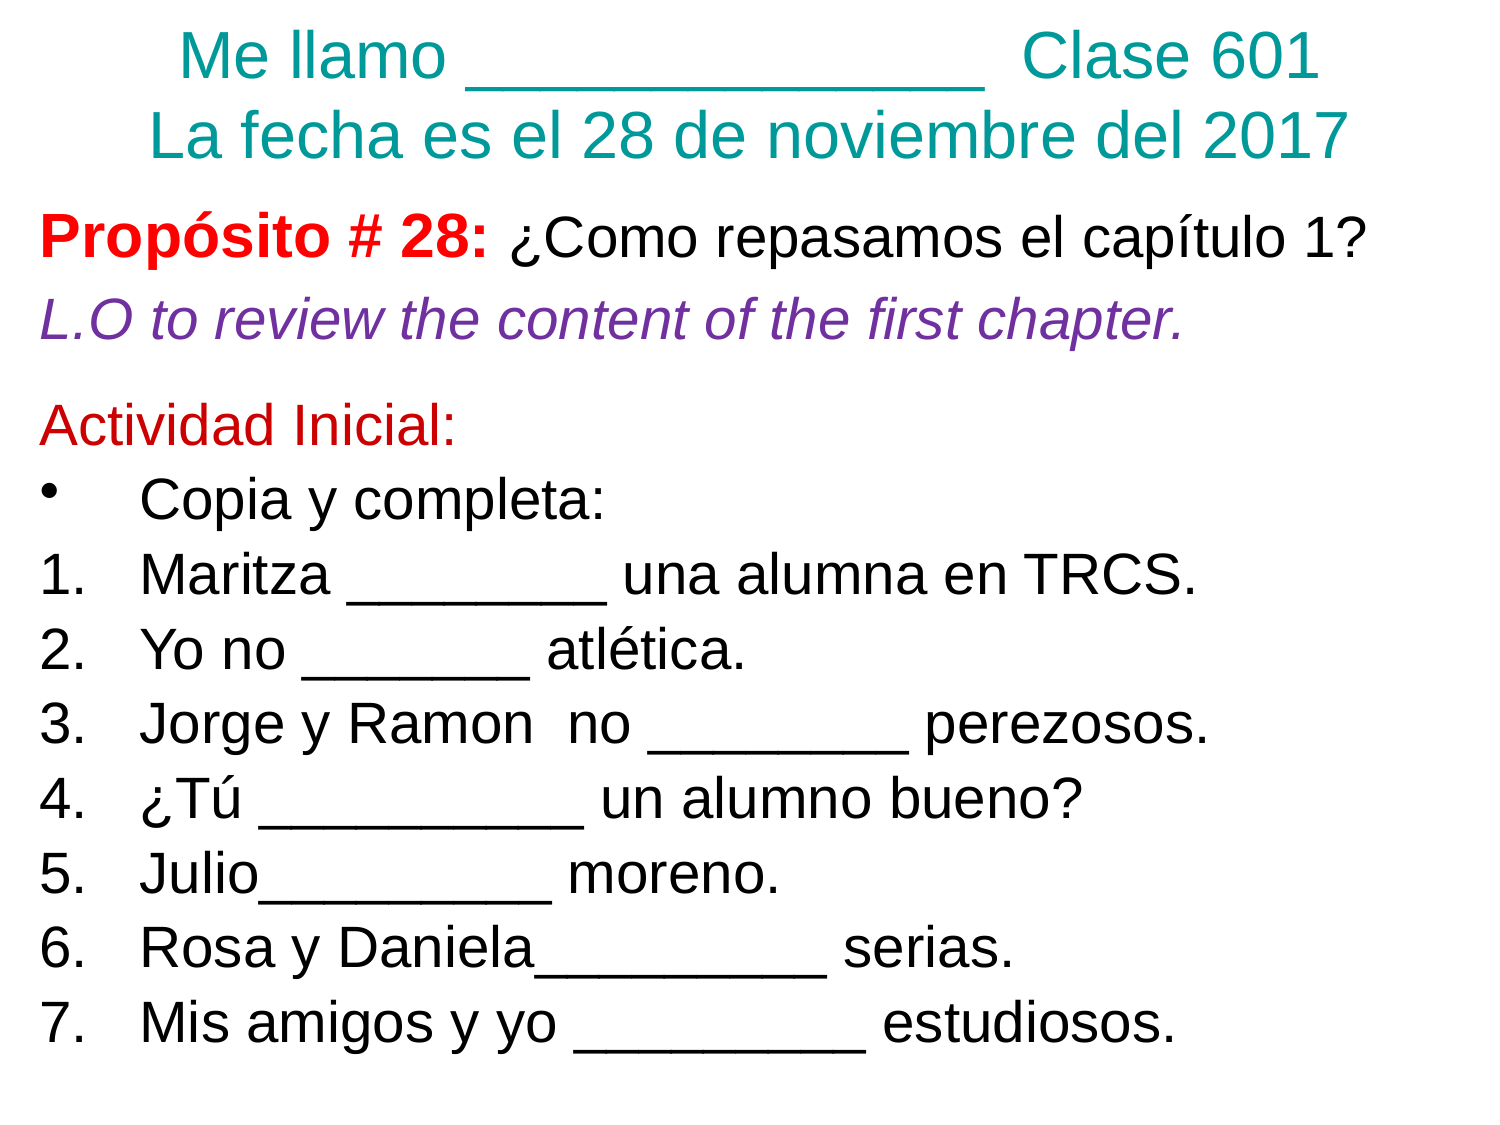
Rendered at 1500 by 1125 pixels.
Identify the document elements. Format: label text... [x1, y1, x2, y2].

text_box Me llamo ______________ Clase 601 La fecha es el 28 de noviembre del 2017 [0, 4, 1500, 200]
text_box Propósito # 28: ¿Como repasamos el capítulo 1? L.O to review the content of the first chapter. [24, 187, 1500, 388]
text_box Actividad Inicial: Copia y completa: Maritza ________ una alumna en TRCS. Yo no _______ atlética. Jorge y Ramon no ________ perezosos. ¿Tú __________ un alumno bueno? Julio_________ moreno. Rosa y Daniela_________ serias. Mis amigos y yo _________ estudiosos. [24, 387, 1375, 1113]
